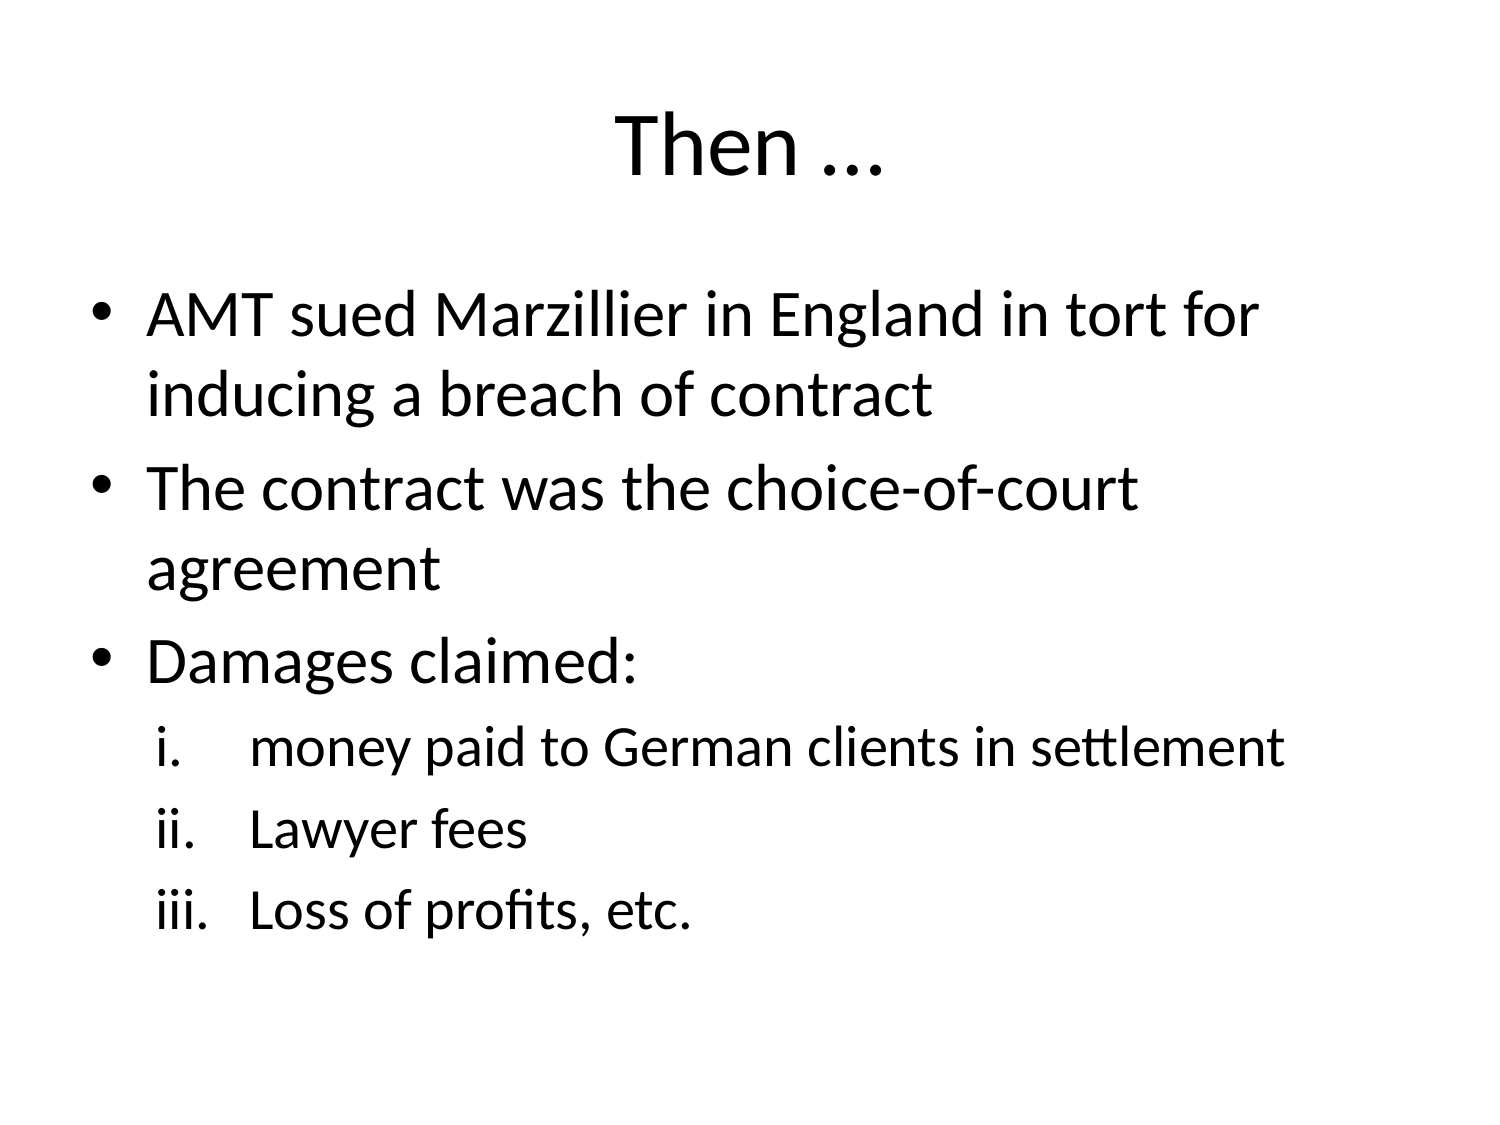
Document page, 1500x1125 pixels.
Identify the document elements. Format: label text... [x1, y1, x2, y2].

title Then … [75, 45, 1425, 233]
list AMT sued Marzillier in England in tort for inducing a breach of contract The contract was the choice-of-court agreement Damages claimed: money paid to German clients in settlement Lawyer fees Loss of profits, etc. [75, 262, 1425, 1005]
